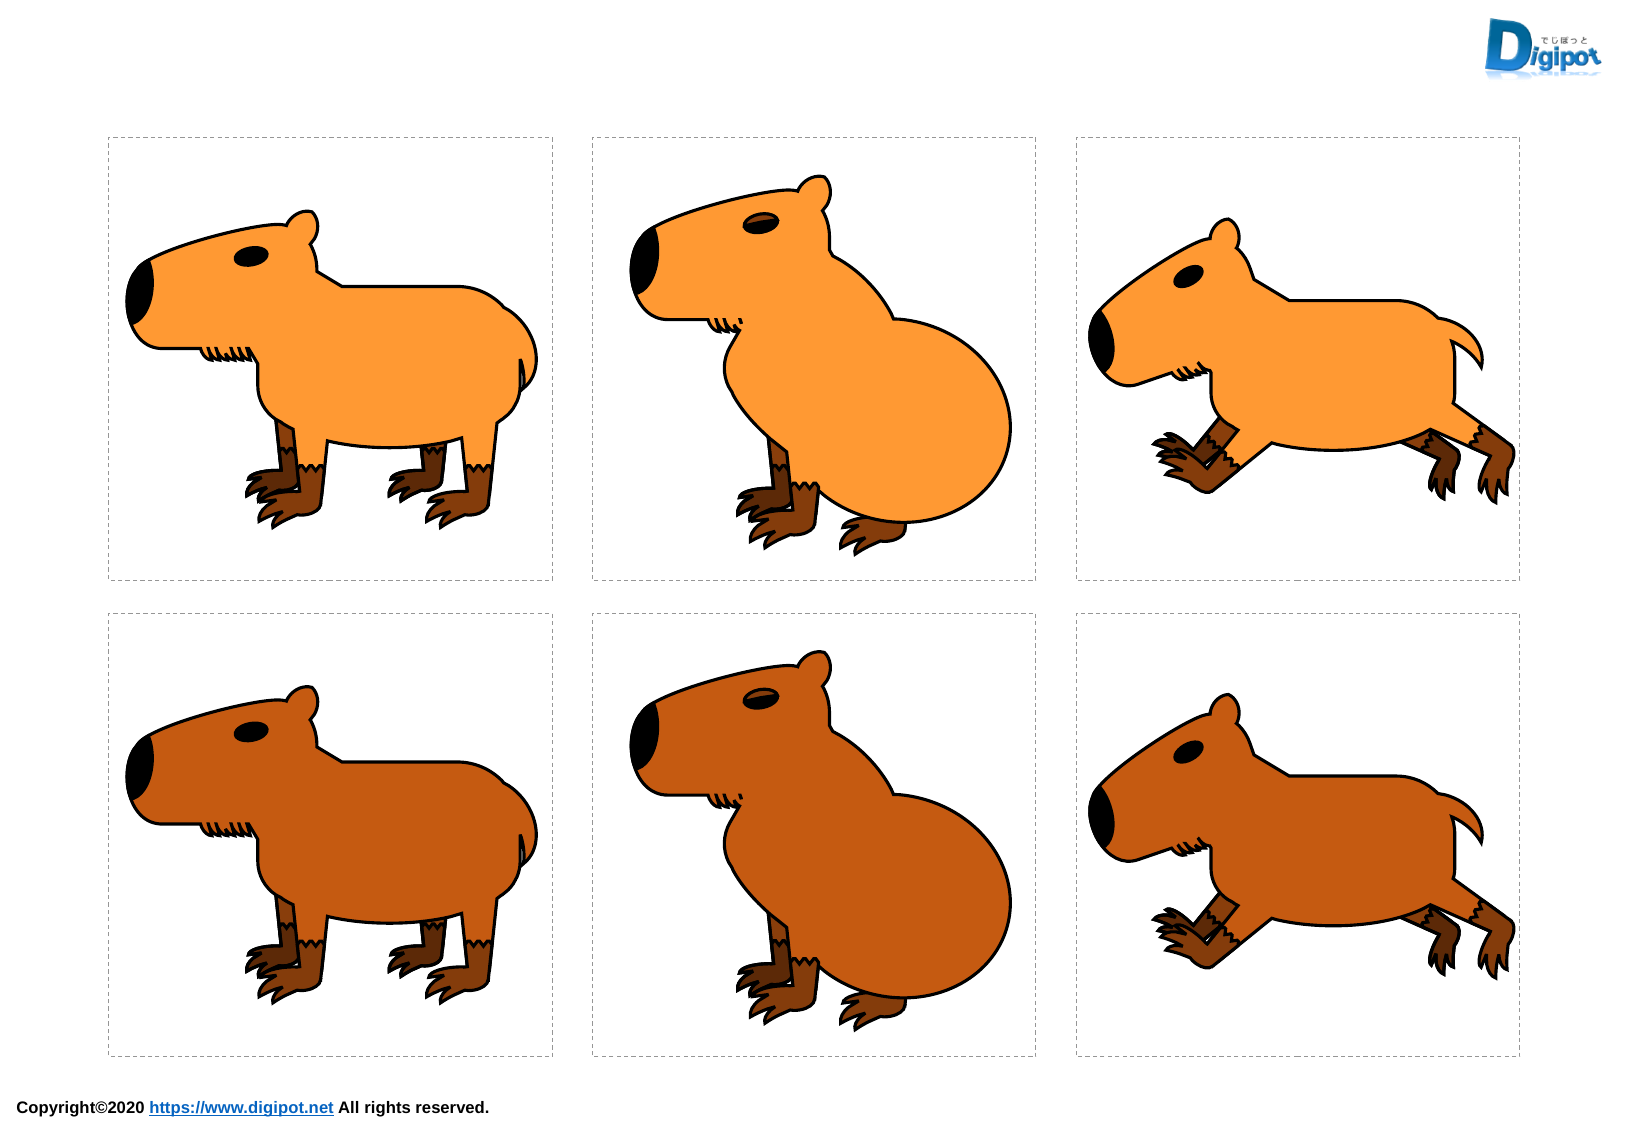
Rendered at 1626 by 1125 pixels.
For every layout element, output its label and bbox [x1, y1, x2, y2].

text_box [1089, 694, 1520, 973]
text_box [1089, 219, 1520, 498]
text_box [126, 686, 537, 1003]
text_box [631, 176, 1011, 555]
picture [1485, 18, 1602, 82]
text_box [126, 211, 537, 528]
text_box [631, 651, 1011, 1030]
